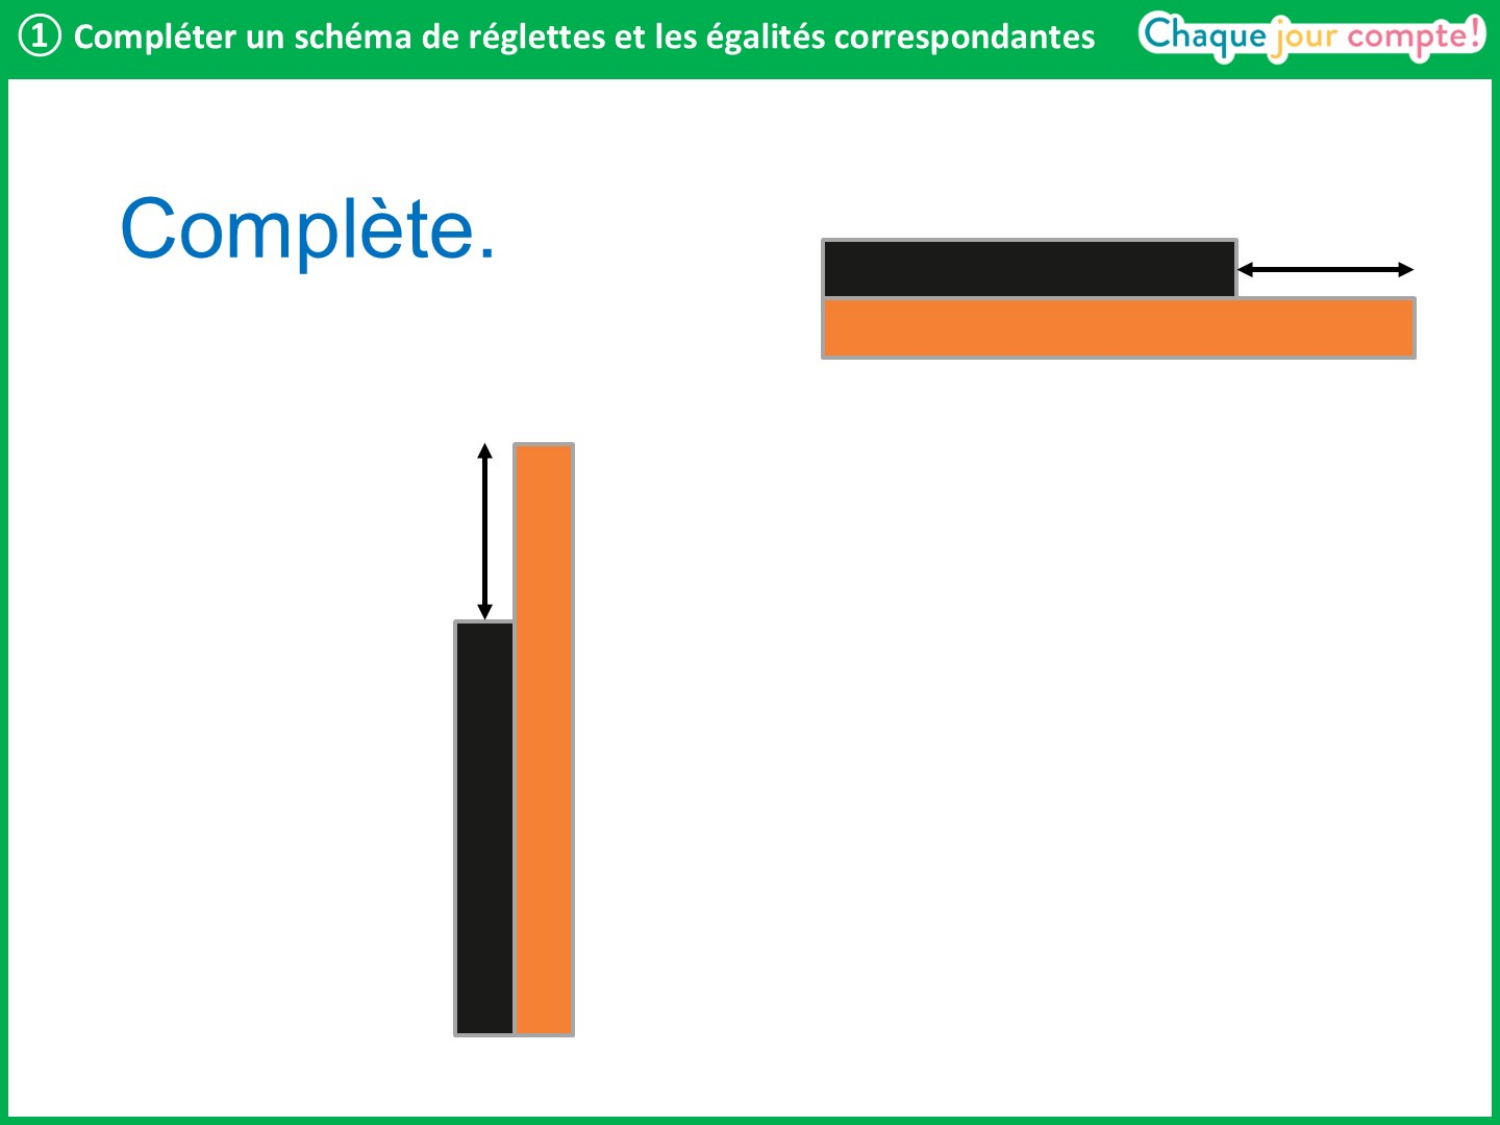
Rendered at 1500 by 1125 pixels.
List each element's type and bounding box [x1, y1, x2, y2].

list [0, 0, 1500, 1125]
